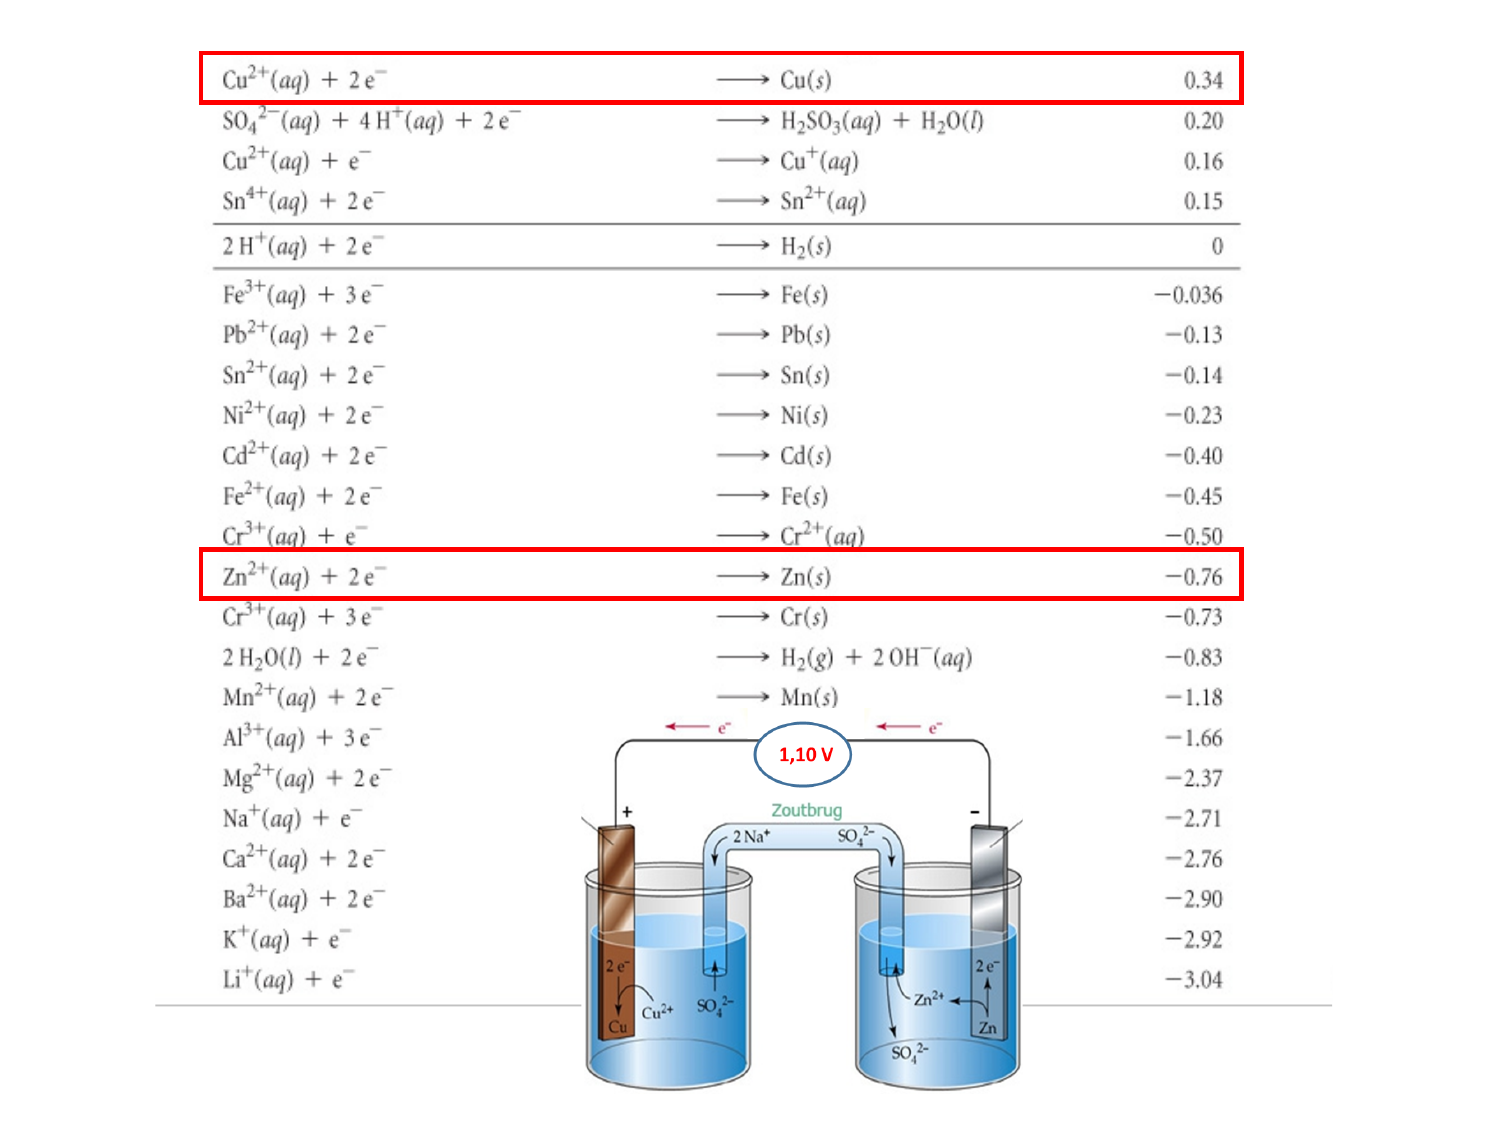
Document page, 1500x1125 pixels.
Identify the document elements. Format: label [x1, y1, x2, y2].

picture [155, 54, 1333, 1094]
